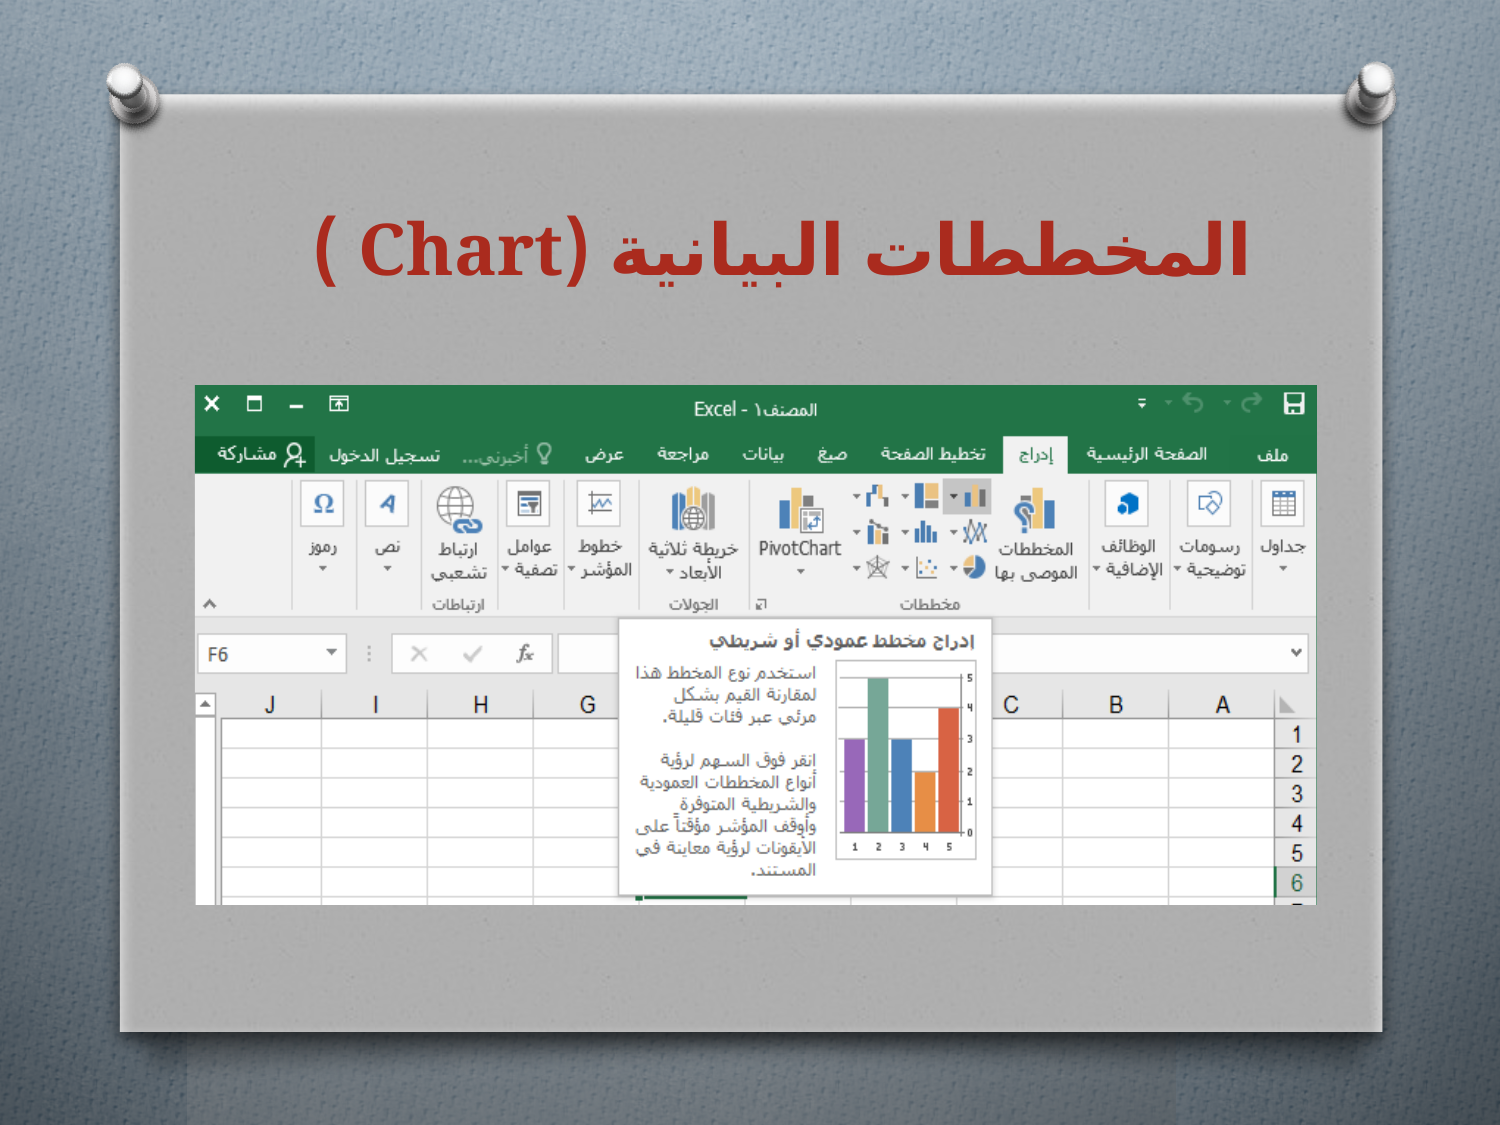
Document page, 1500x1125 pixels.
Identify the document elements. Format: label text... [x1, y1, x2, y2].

picture [75, 29, 198, 153]
picture [1317, 35, 1439, 156]
picture [194, 385, 1318, 906]
text_box المخططات البيانية (Chart ) [265, 196, 1282, 346]
